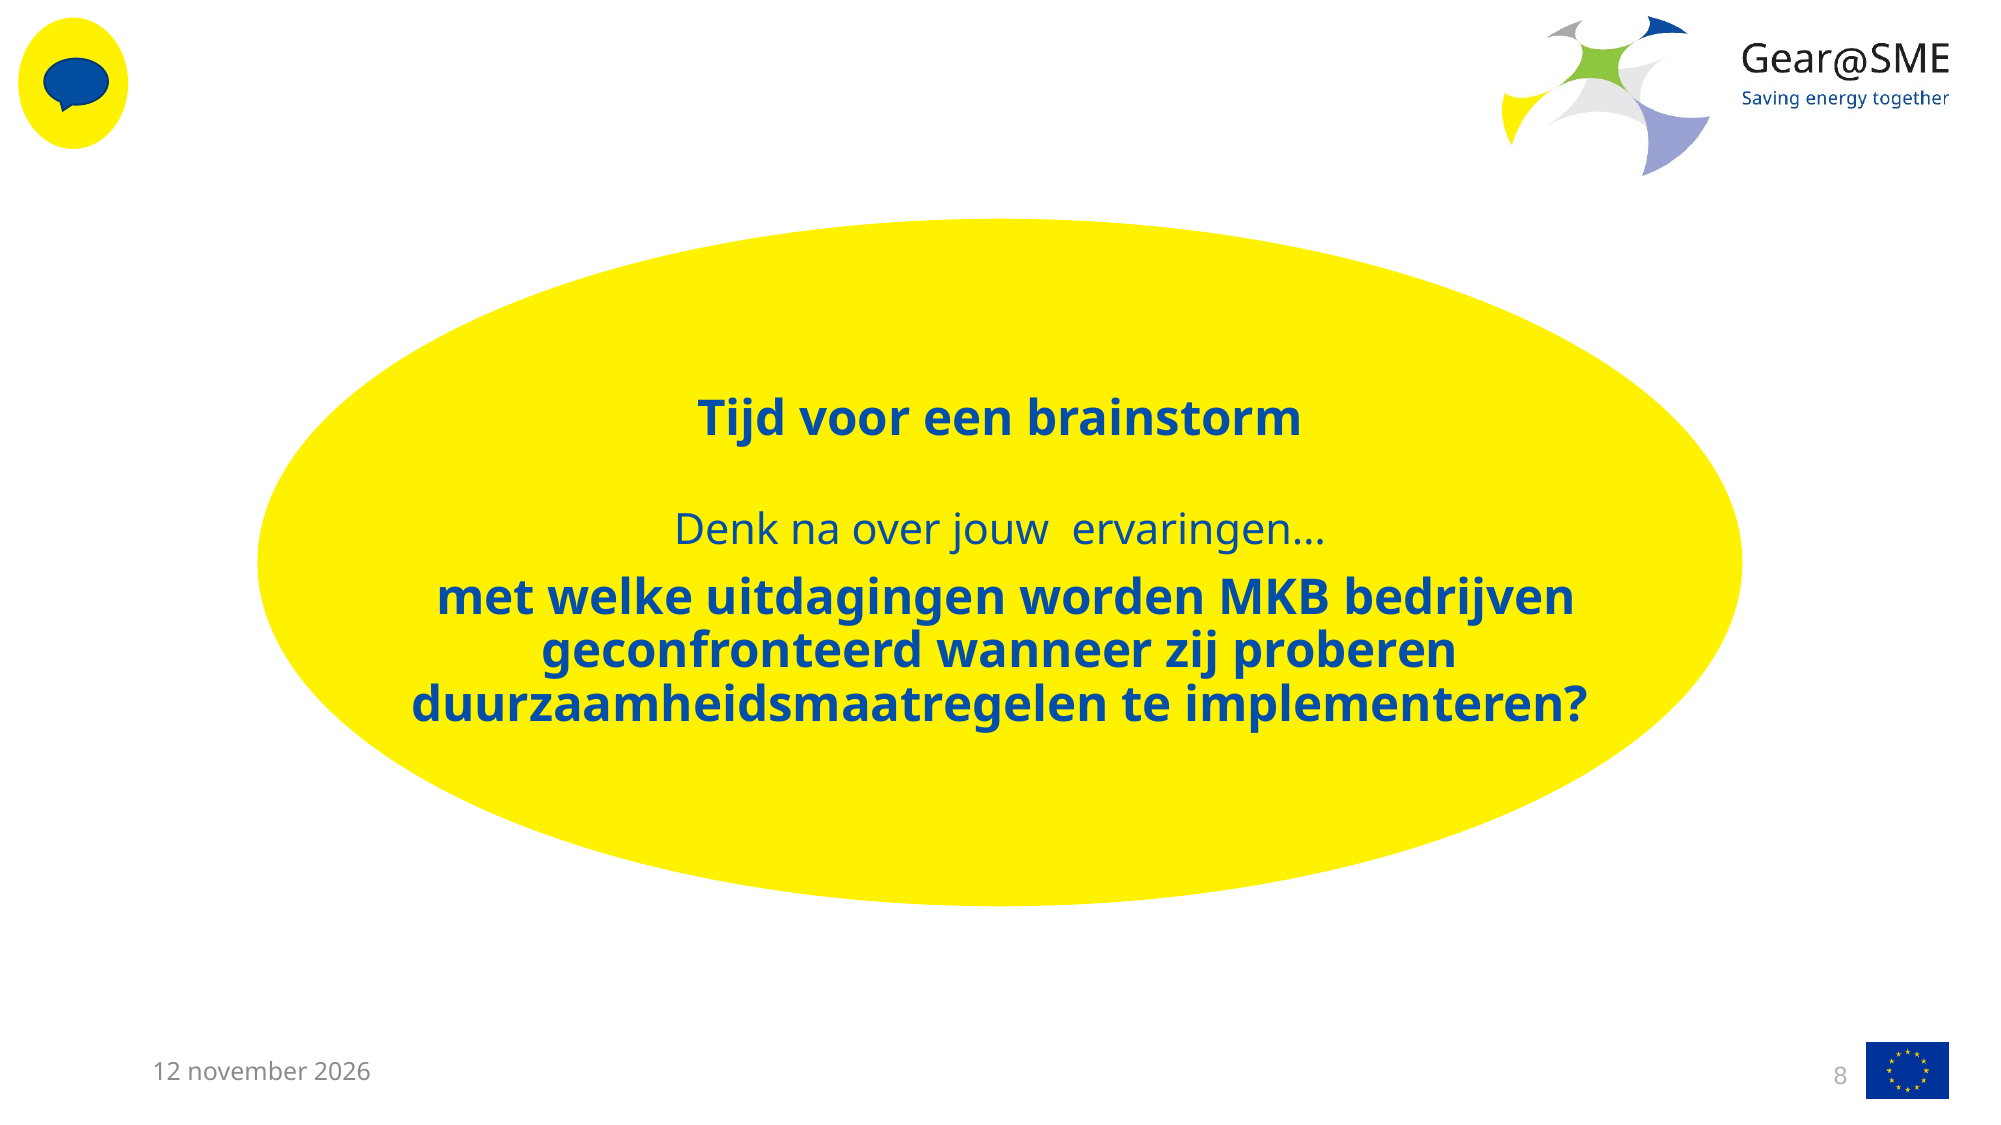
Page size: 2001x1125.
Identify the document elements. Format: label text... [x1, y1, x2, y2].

slide_number 8 [1412, 1044, 1863, 1104]
title Tijd voor een brainstorm Denk na over jouw ervaringen… met welke uitdagingen worden MKB bedrijven geconfronteerd wanneer zij proberen duurzaamheidsmaatregelen te implementeren? [344, 384, 1656, 740]
text_box [257, 401, 344, 724]
picture [1502, 16, 1949, 176]
text_box [365, 218, 1635, 384]
picture [1866, 1042, 1949, 1099]
text_box [1656, 401, 1743, 724]
text_box [363, 740, 1636, 907]
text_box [19, 18, 128, 148]
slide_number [137, 1042, 588, 1103]
